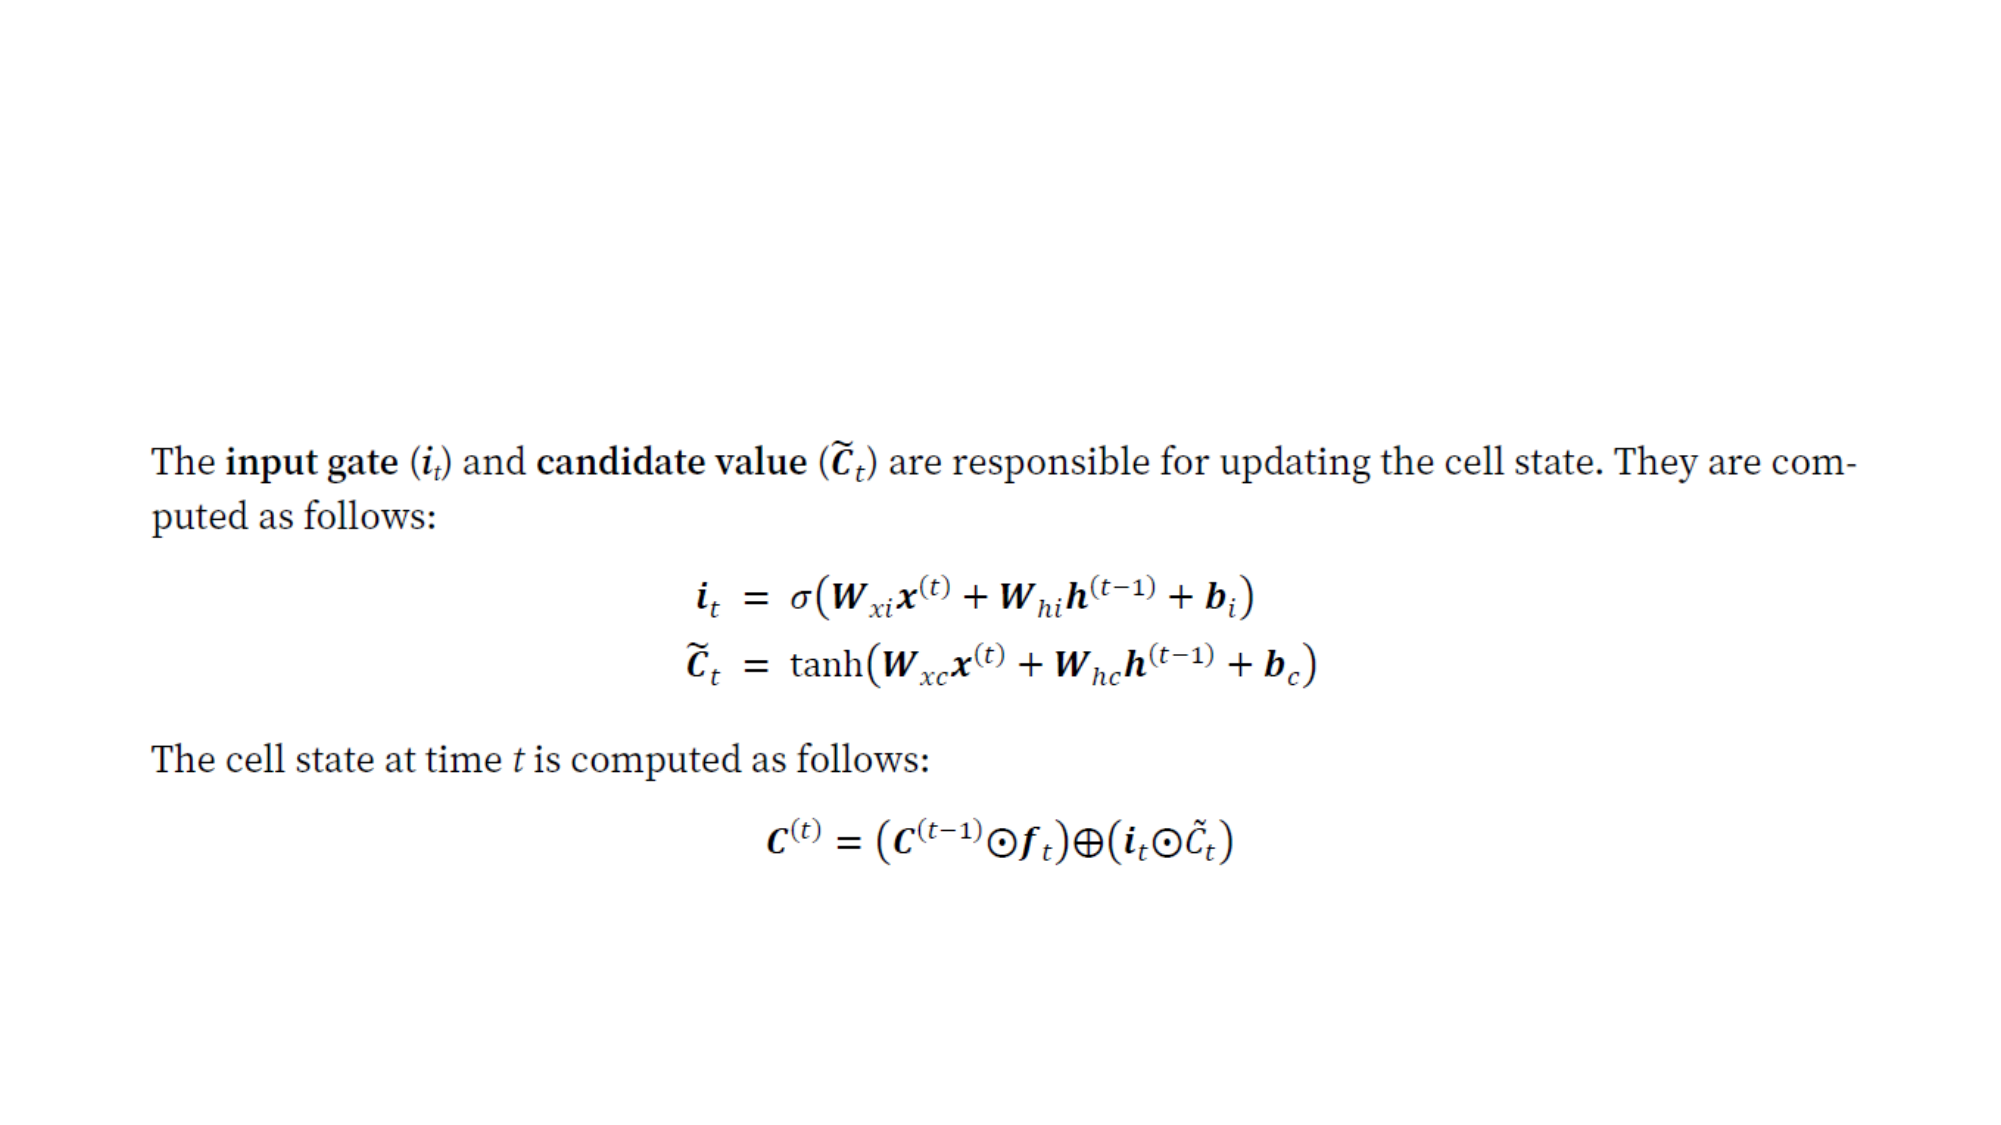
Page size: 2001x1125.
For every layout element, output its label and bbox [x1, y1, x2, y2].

list [137, 429, 1863, 883]
